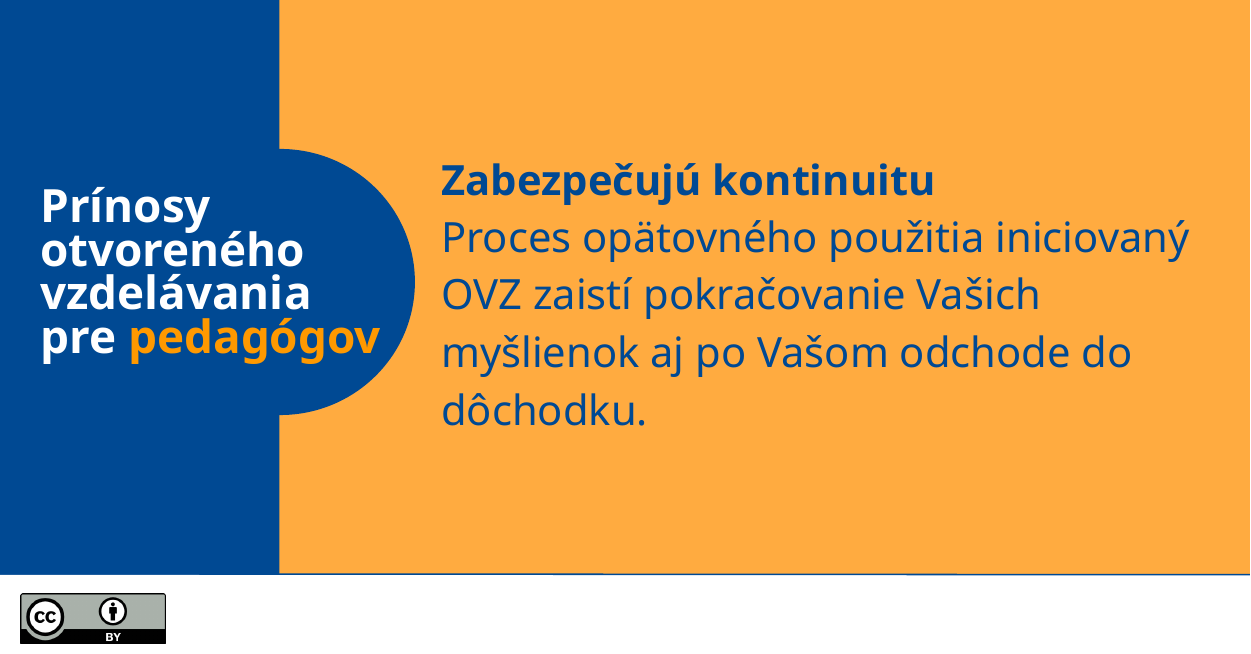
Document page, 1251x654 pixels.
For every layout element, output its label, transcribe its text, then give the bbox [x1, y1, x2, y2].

text_box Prínosy otvoreného vzdelávania pre pedagógov [25, 171, 409, 378]
text_box Zabezpečujú kontinuitu Proces opätovného použitia iniciovaný OVZ zaistí pokračovanie Vašich myšlienok aj po Vašom odchode do dôchodku. [426, 130, 1213, 449]
text_box [0, 582, 1250, 654]
text_box [0, 0, 280, 573]
text_box [409, 242, 415, 322]
text_box [187, 378, 374, 416]
text_box [206, 148, 355, 171]
picture [20, 592, 166, 645]
